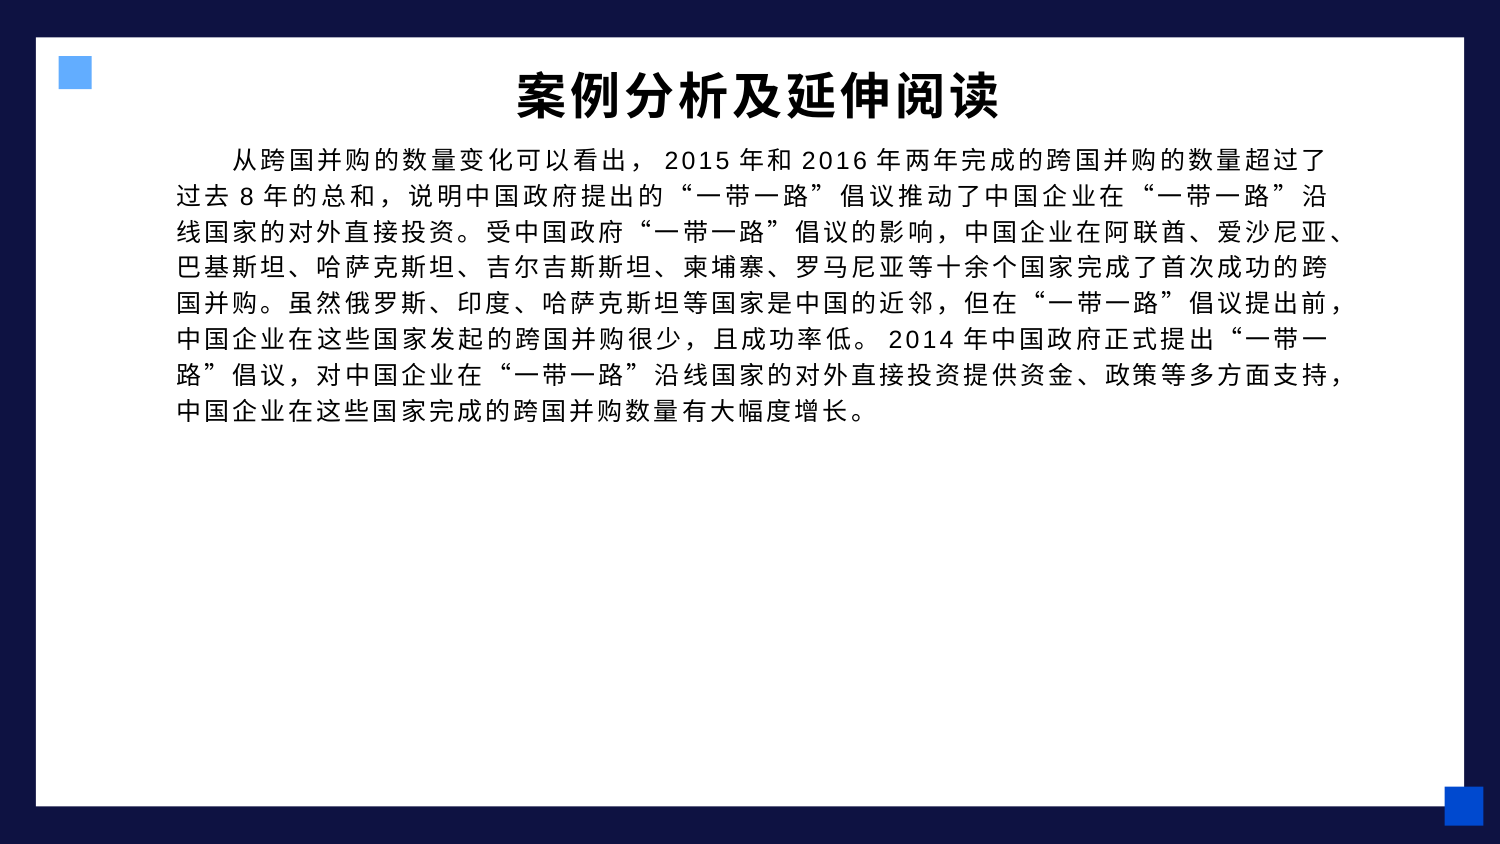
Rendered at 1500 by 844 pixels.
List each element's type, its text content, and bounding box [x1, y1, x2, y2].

list 从跨国并购的数量变化可以看出，2015年和2016年两年完成的跨国并购的数量超过了过去8年的总和，说明中国政府提出的“一带一路”倡议推动了中国企业在“一带一路”沿线国家的对外直接投资。受中国政府“一带一路”倡议的影响，中国企业在阿联酋、爱沙尼亚、巴基斯坦、哈萨克斯坦、吉尔吉斯斯坦、柬埔寨、罗马尼亚等十余个国家完成了首次成功的跨国并购。虽然俄罗斯、印度、哈萨克斯坦等国家是中国的近邻，但在“一带一路”倡议提出前，中国企业在这些国家发起的跨国并购很少，且成功率低。2014年中国政府正式提出“一带一路”倡议，对中国企业在“一带一路”沿线国家的对外直接投资提供资金、政策等多方面支持，中国企业在这些国家完成的跨国并购数量有大幅度增长。 [159, 138, 1344, 718]
title 案例分析及延伸阅读 [100, 43, 1412, 133]
